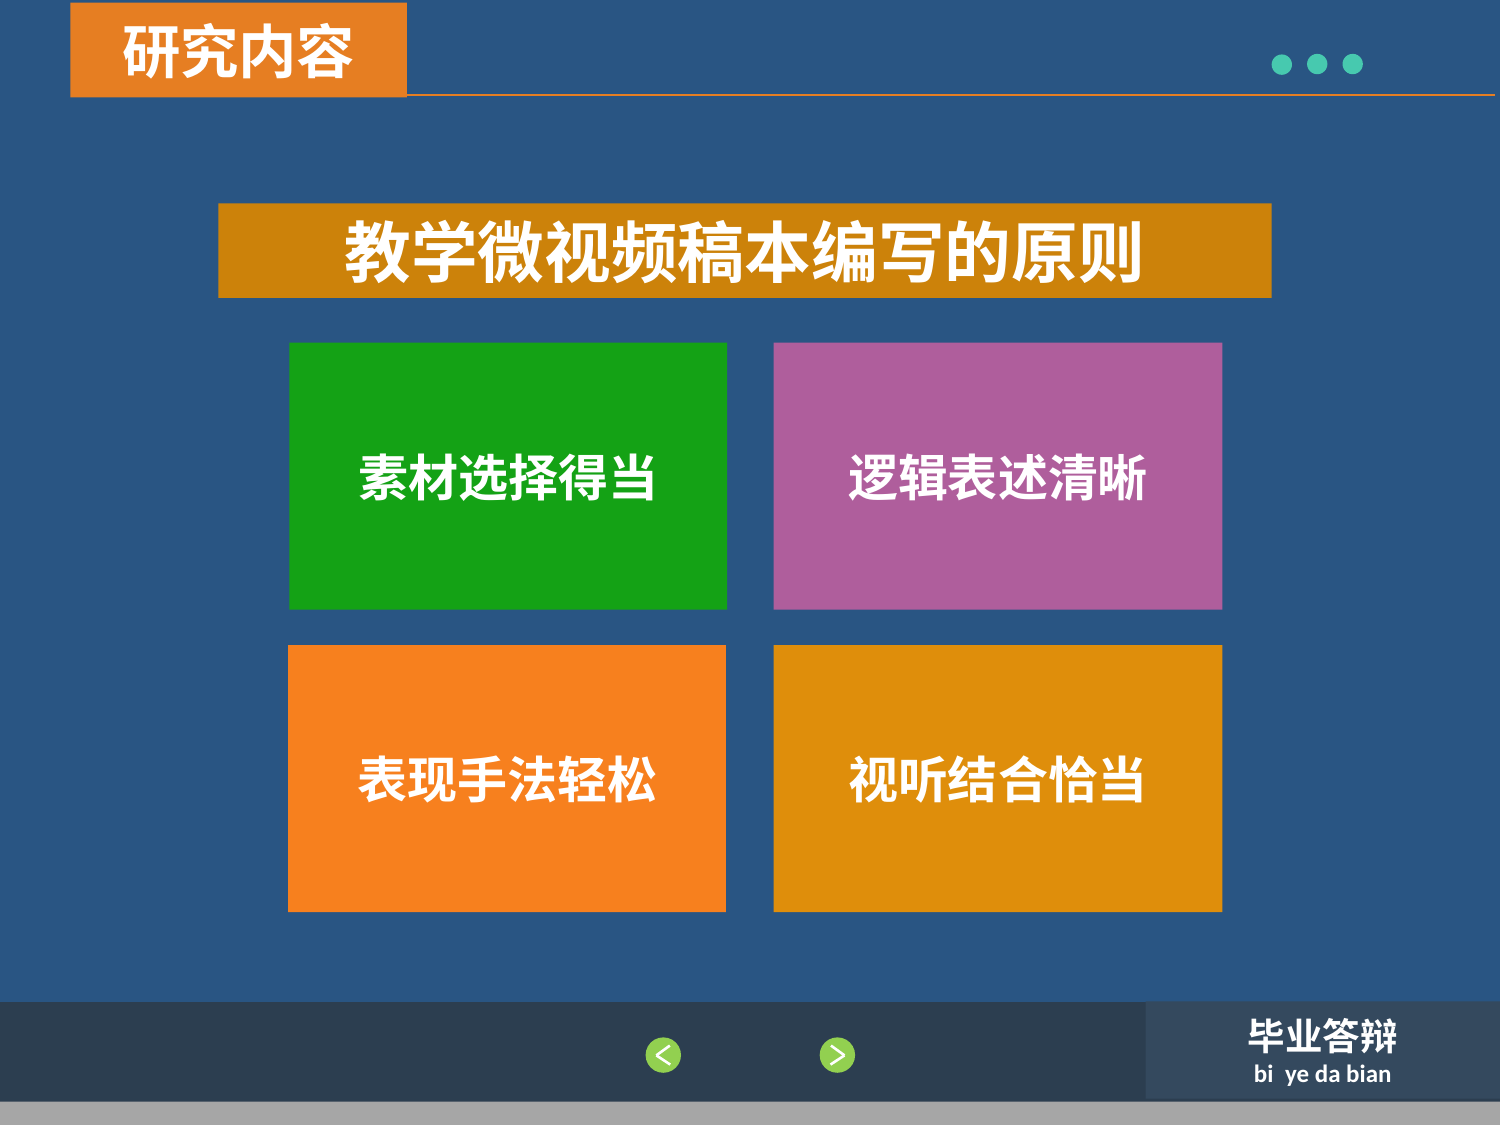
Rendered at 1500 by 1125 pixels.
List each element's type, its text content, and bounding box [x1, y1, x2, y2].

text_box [70, 2, 1496, 98]
text_box 教学微视频稿本编写的原则 [216, 201, 1274, 300]
text_box [0, 1100, 1500, 1125]
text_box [645, 1037, 682, 1074]
text_box 素材选择得当 [287, 340, 729, 612]
text_box 逻辑表述清晰 [772, 340, 1225, 612]
text_box [0, 1000, 1144, 1100]
text_box 毕业答辩 bi ye da bian [1144, 999, 1500, 1101]
text_box 表现手法轻松 [286, 643, 728, 914]
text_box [819, 1037, 856, 1074]
text_box 视听结合恰当 [772, 643, 1225, 914]
